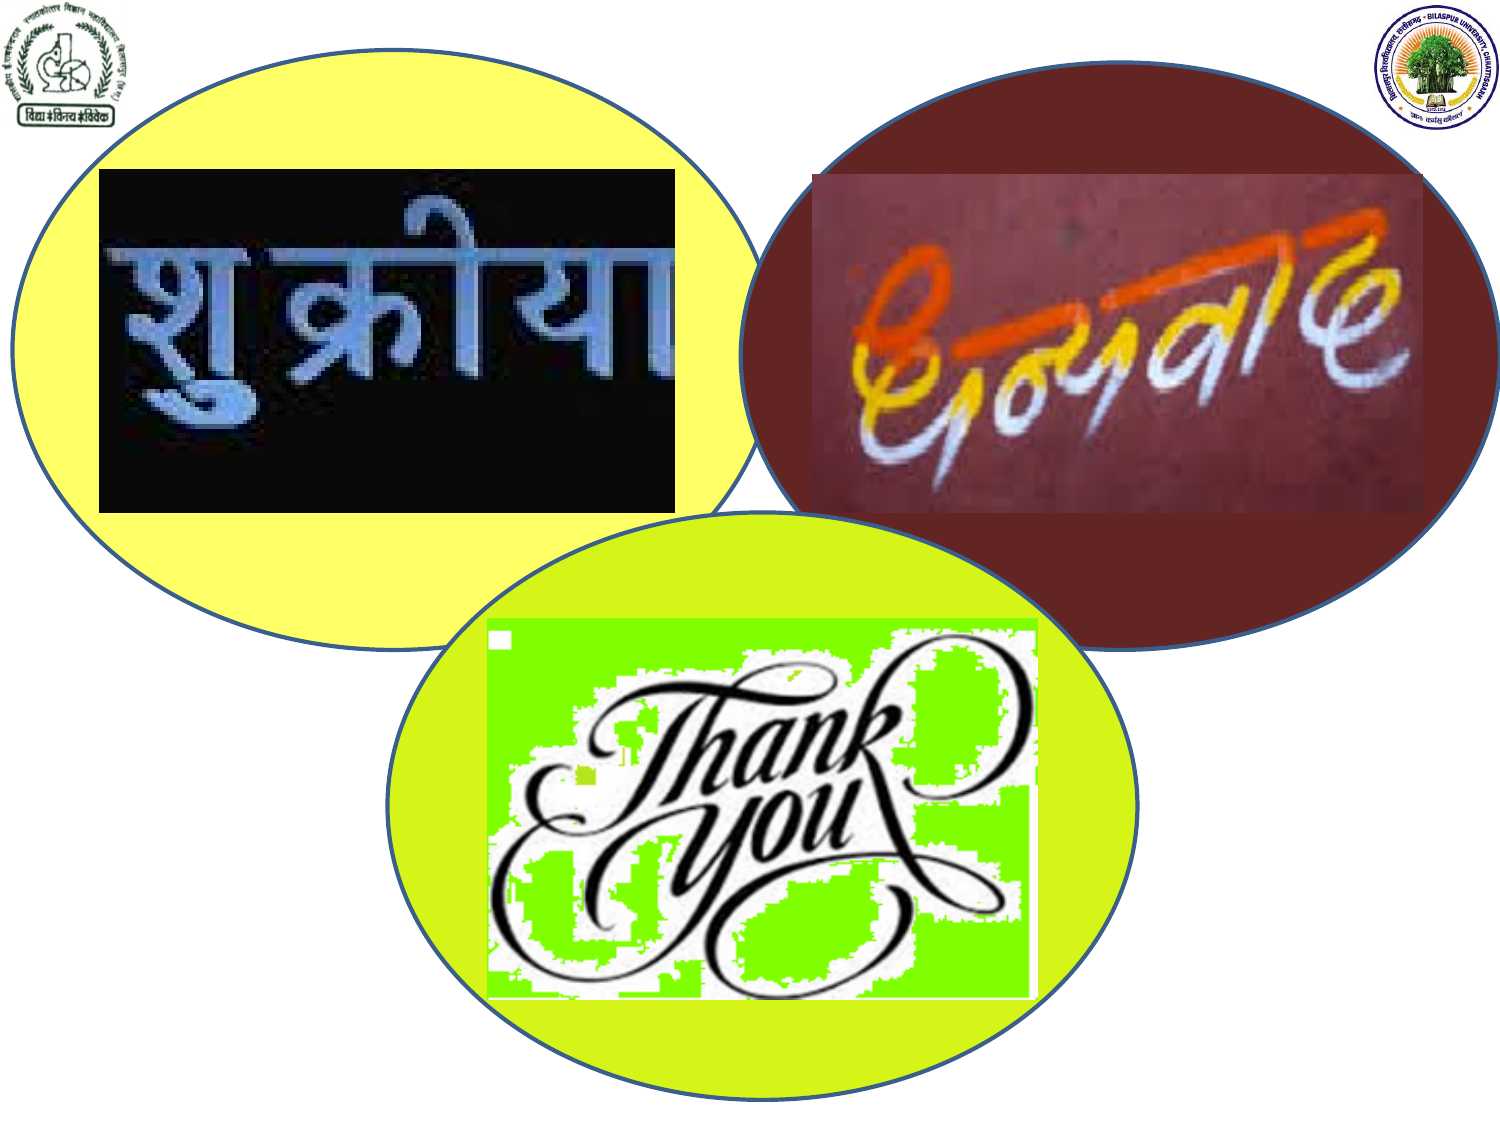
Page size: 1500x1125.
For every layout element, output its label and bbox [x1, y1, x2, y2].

text_box [385, 510, 1140, 1102]
text_box [738, 187, 807, 512]
text_box [10, 47, 759, 653]
picture [812, 174, 1423, 513]
picture [0, 2, 130, 130]
picture [487, 618, 1038, 1001]
picture [99, 169, 676, 513]
text_box [872, 175, 1500, 652]
text_box [820, 60, 1422, 174]
picture [1374, 5, 1500, 130]
